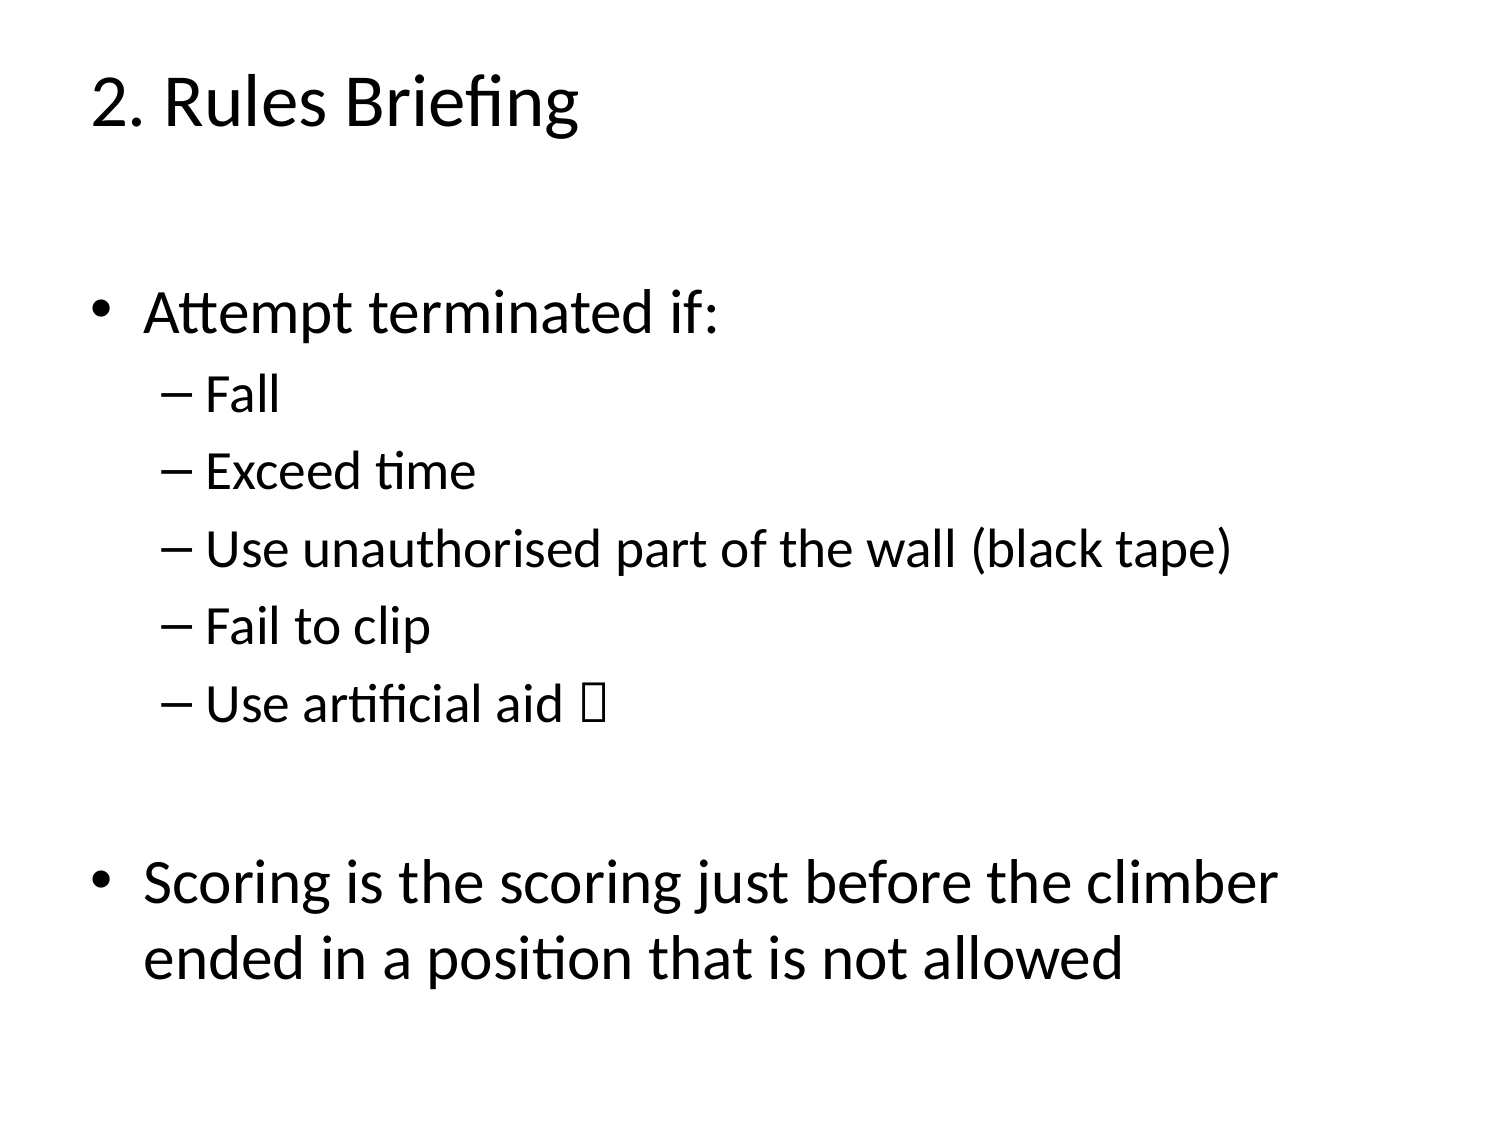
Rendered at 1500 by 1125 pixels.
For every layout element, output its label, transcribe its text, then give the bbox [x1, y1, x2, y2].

title 2. Rules Briefing [75, 2, 1425, 191]
list Attempt terminated if: Fall Exceed time Use unauthorised part of the wall (black tape) Fail to clip Use artificial aid  Scoring is the scoring just before the climber ended in a position that is not allowed [75, 262, 1425, 1005]
